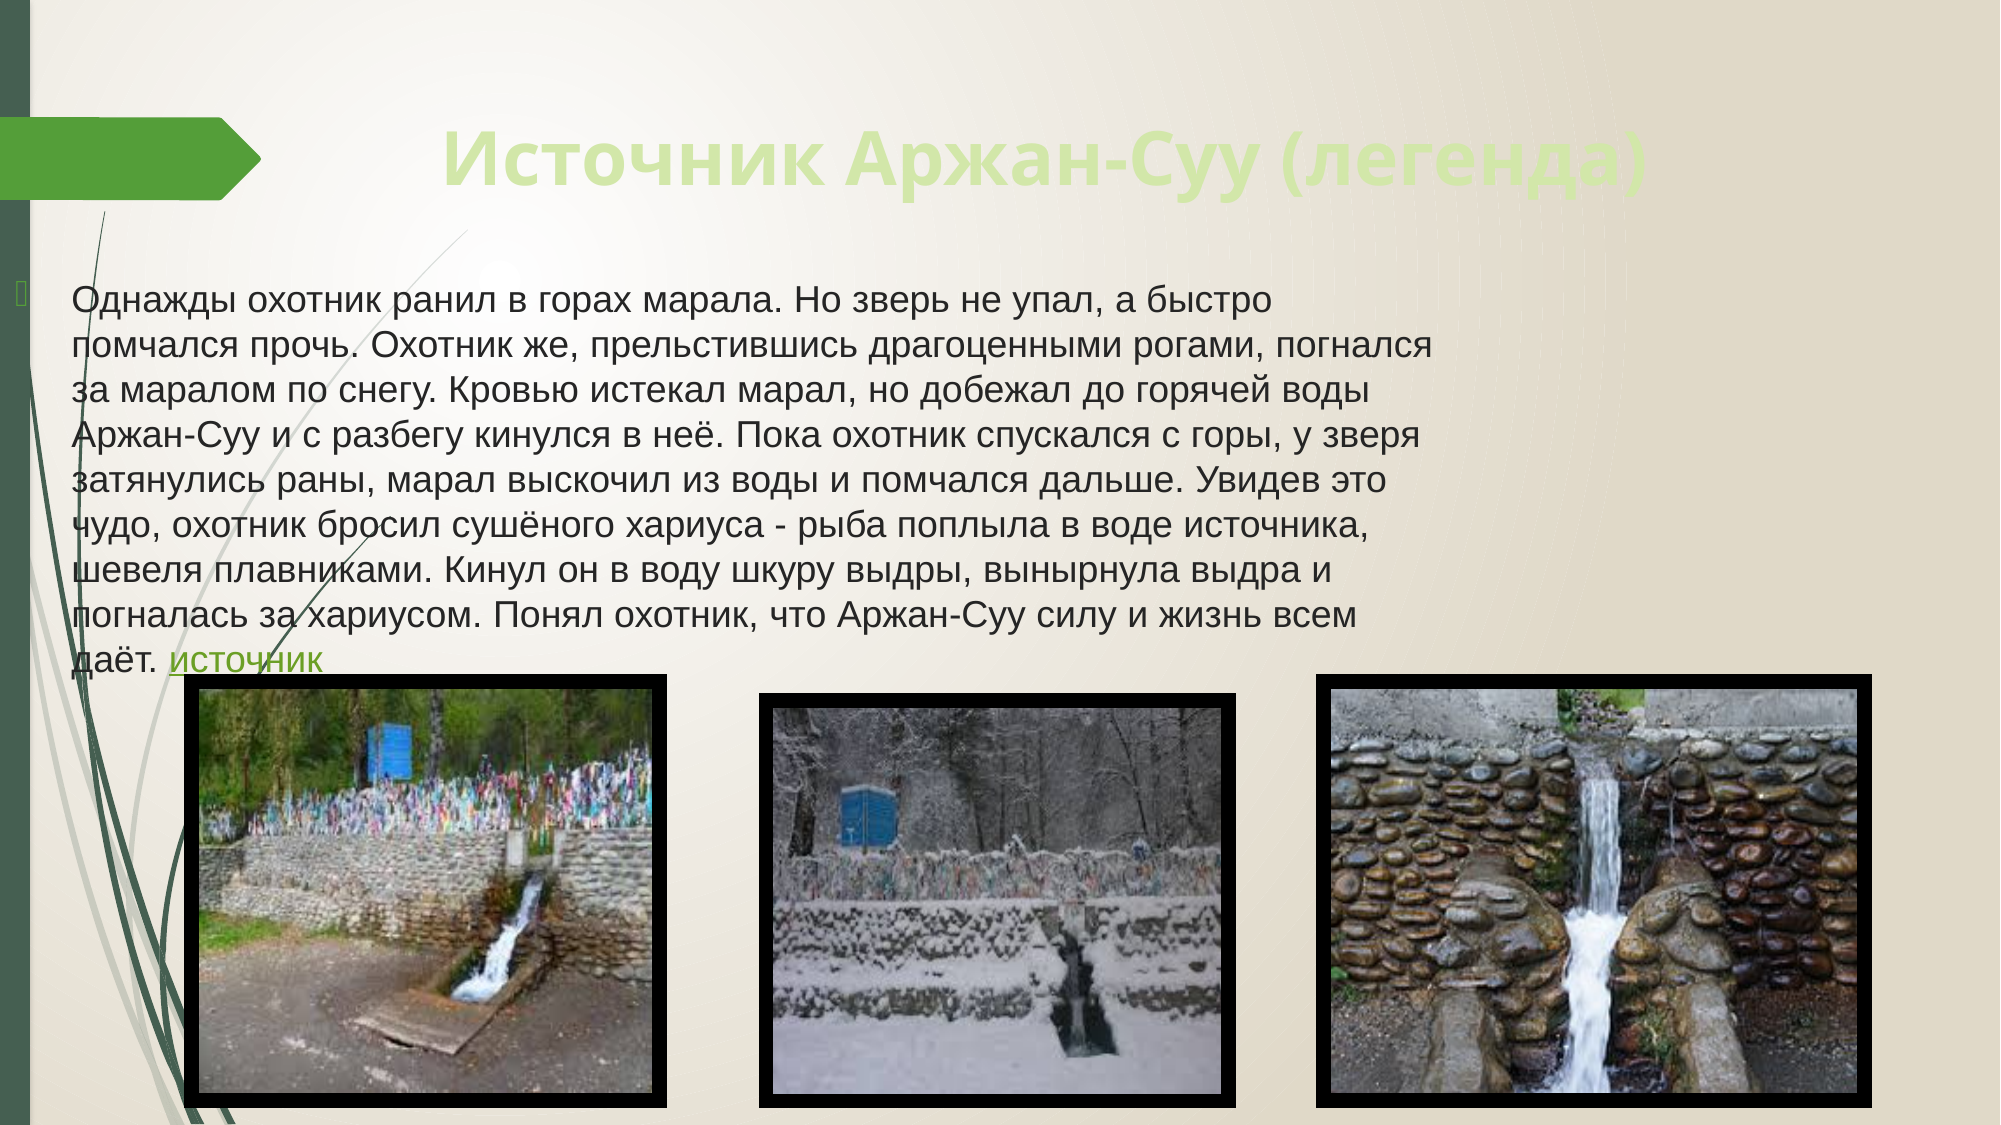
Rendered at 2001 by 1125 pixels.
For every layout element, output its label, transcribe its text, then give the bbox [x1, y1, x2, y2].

picture [772, 707, 1222, 1094]
picture [198, 688, 653, 1094]
list Однажды охотник ранил в горах марала. Но зверь не упал, а быстро помчался прочь. Охотник же, прельстившись драгоценными рогами, погнался за маралом по снегу. Кровью истекал марал, но добежал до горячей воды Аржан-Суу и с разбегу кинулся в неё. Пока охотник спускался с горы, у зверя затянулись раны, марал выскочил из воды и помчался дальше. Увидев это чудо, охотник бросил сушёного хариуса - рыба поплыла в воде источника, шевеля плавниками. Кинул он в воду шкуру выдры, вынырнула выдра и погналась за хариусом. Понял охотник, что Аржан-Суу силу и жизнь всем даёт. источник [0, 267, 1463, 689]
title Источник Аржан-Суу (легенда) [425, 102, 1888, 313]
picture [1330, 688, 1858, 1094]
